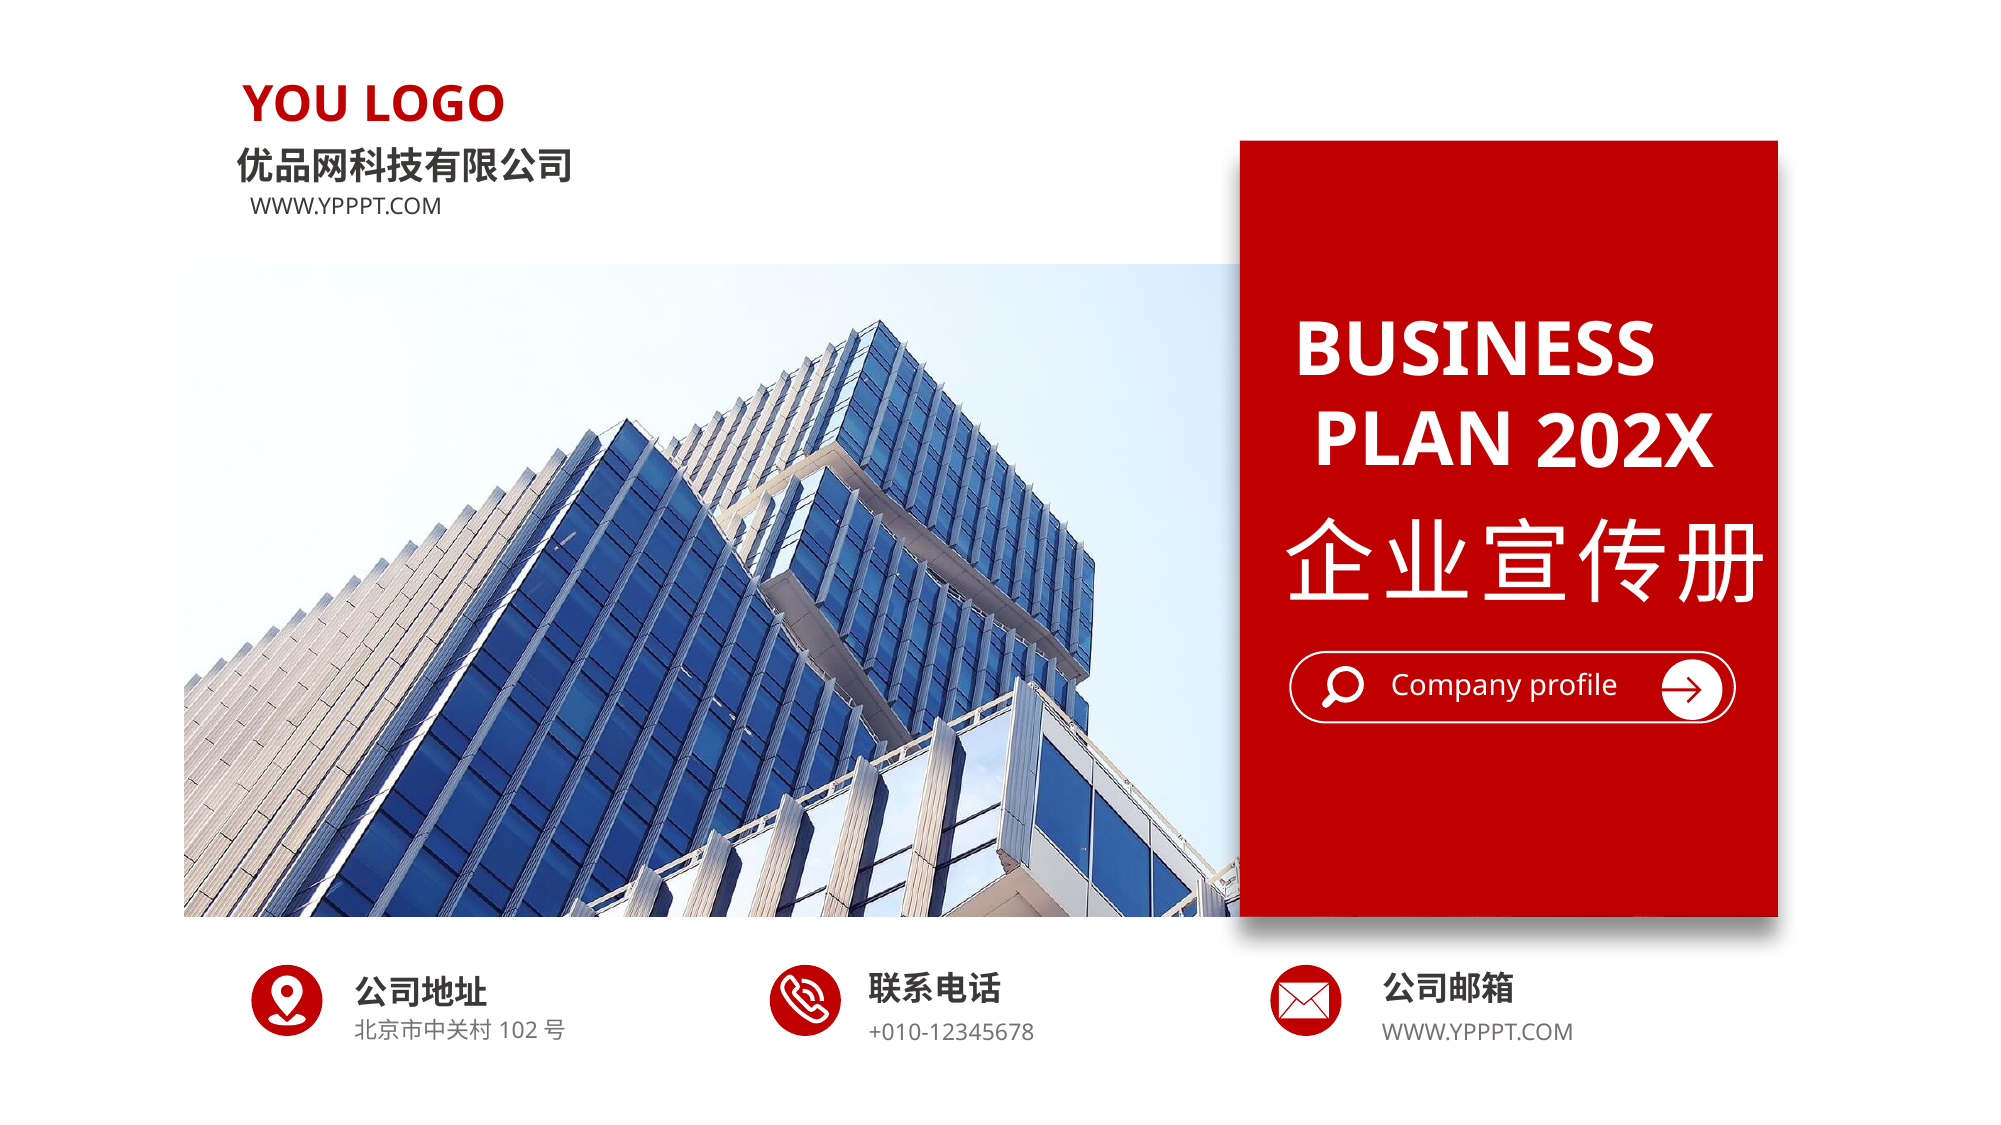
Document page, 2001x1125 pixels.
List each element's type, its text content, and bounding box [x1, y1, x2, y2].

text_box WWW.YPPPT.COM [235, 184, 780, 227]
text_box [1239, 140, 1779, 496]
text_box 企业宣传册 [1778, 496, 1783, 622]
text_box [251, 963, 757, 1052]
text_box 优品网科技有限公司 [221, 134, 802, 195]
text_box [1270, 960, 1784, 1052]
picture [183, 264, 1778, 917]
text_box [1290, 651, 1735, 723]
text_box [769, 960, 1270, 1052]
text_box YOU LOGO [227, 64, 521, 134]
